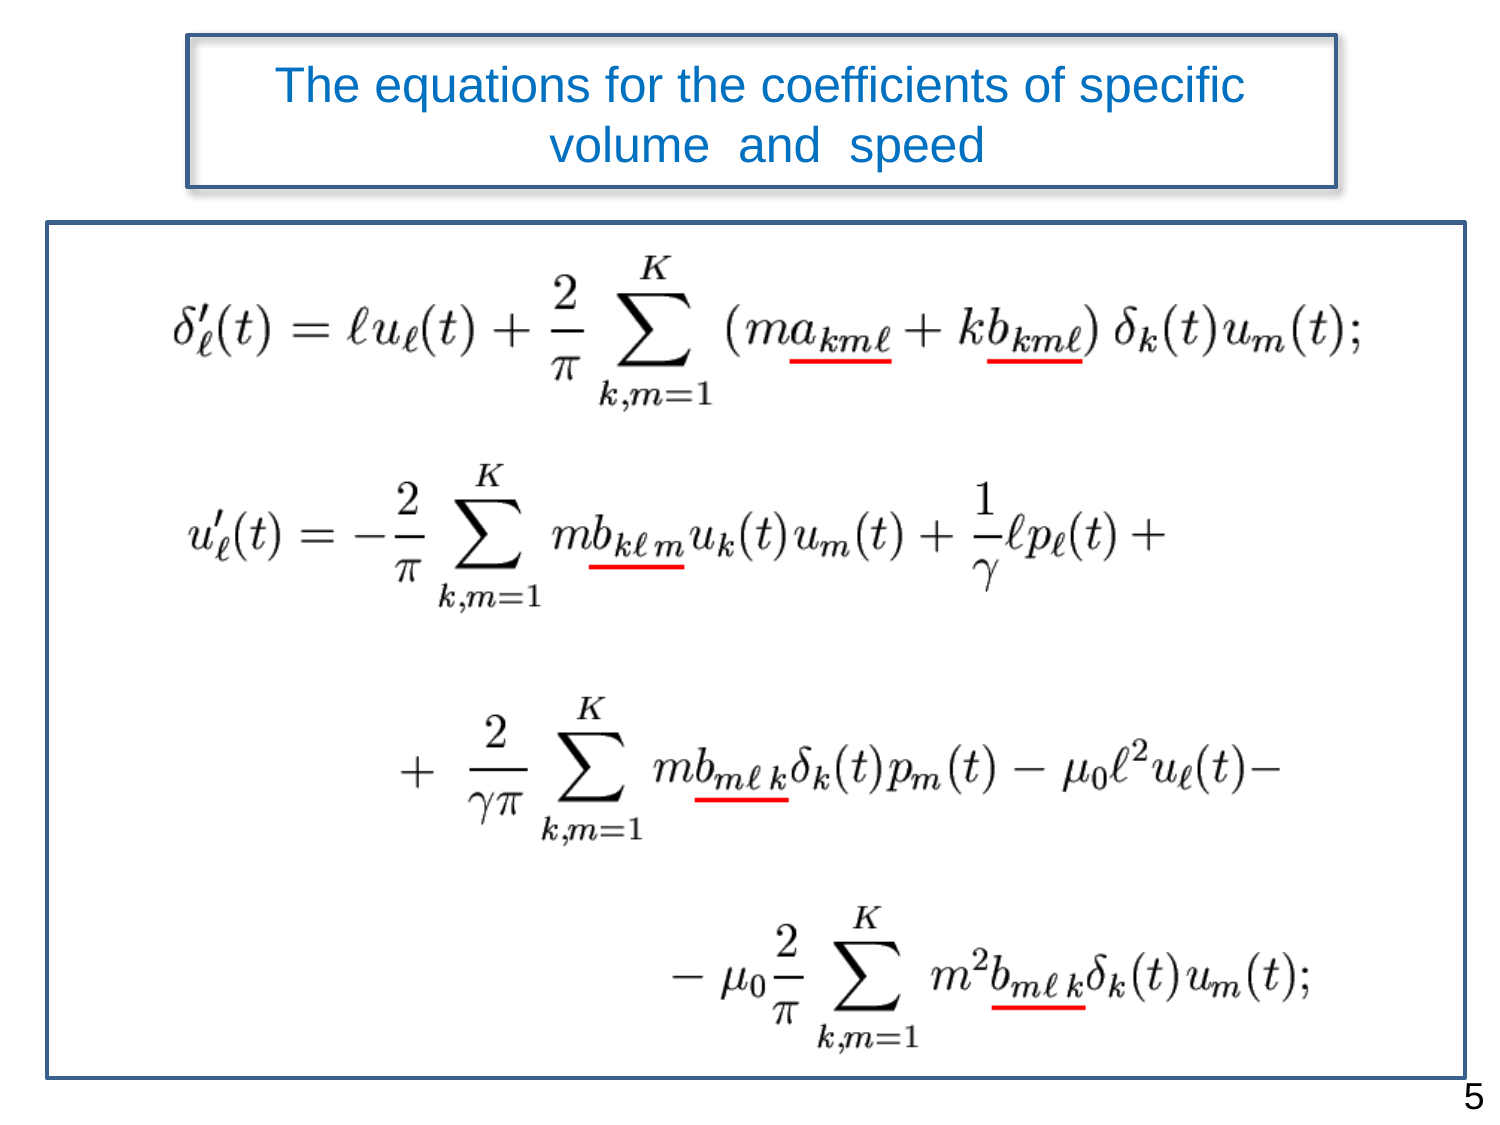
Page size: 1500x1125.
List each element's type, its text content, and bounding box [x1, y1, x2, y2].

text_box [185, 33, 1338, 189]
text_box The equations for the coefficients of specific volume and speed [175, 44, 1360, 220]
text_box 5 [1449, 1064, 1500, 1124]
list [140, 433, 1368, 1067]
text_box [45, 220, 1467, 1080]
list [116, 234, 1430, 433]
